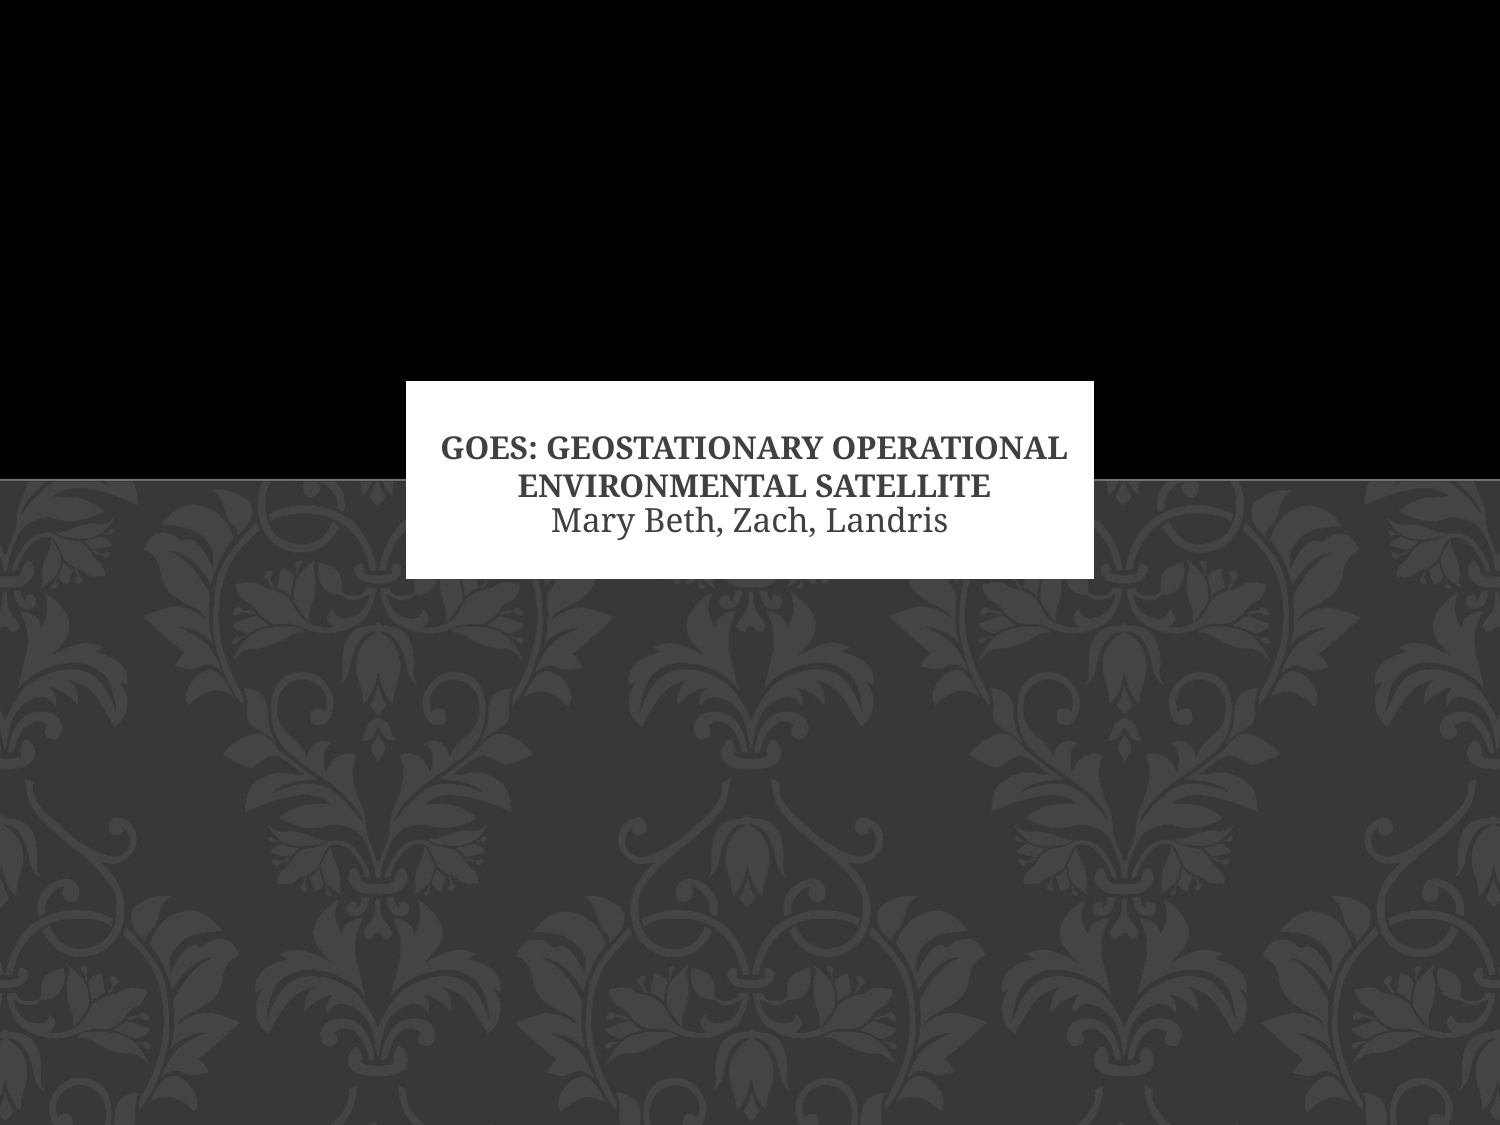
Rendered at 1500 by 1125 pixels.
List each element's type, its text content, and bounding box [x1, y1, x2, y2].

subtitle Mary Beth, Zach, Landris [420, 510, 1080, 570]
title GOES: Geostationary Operational Environmental Satellite [419, 394, 1090, 510]
